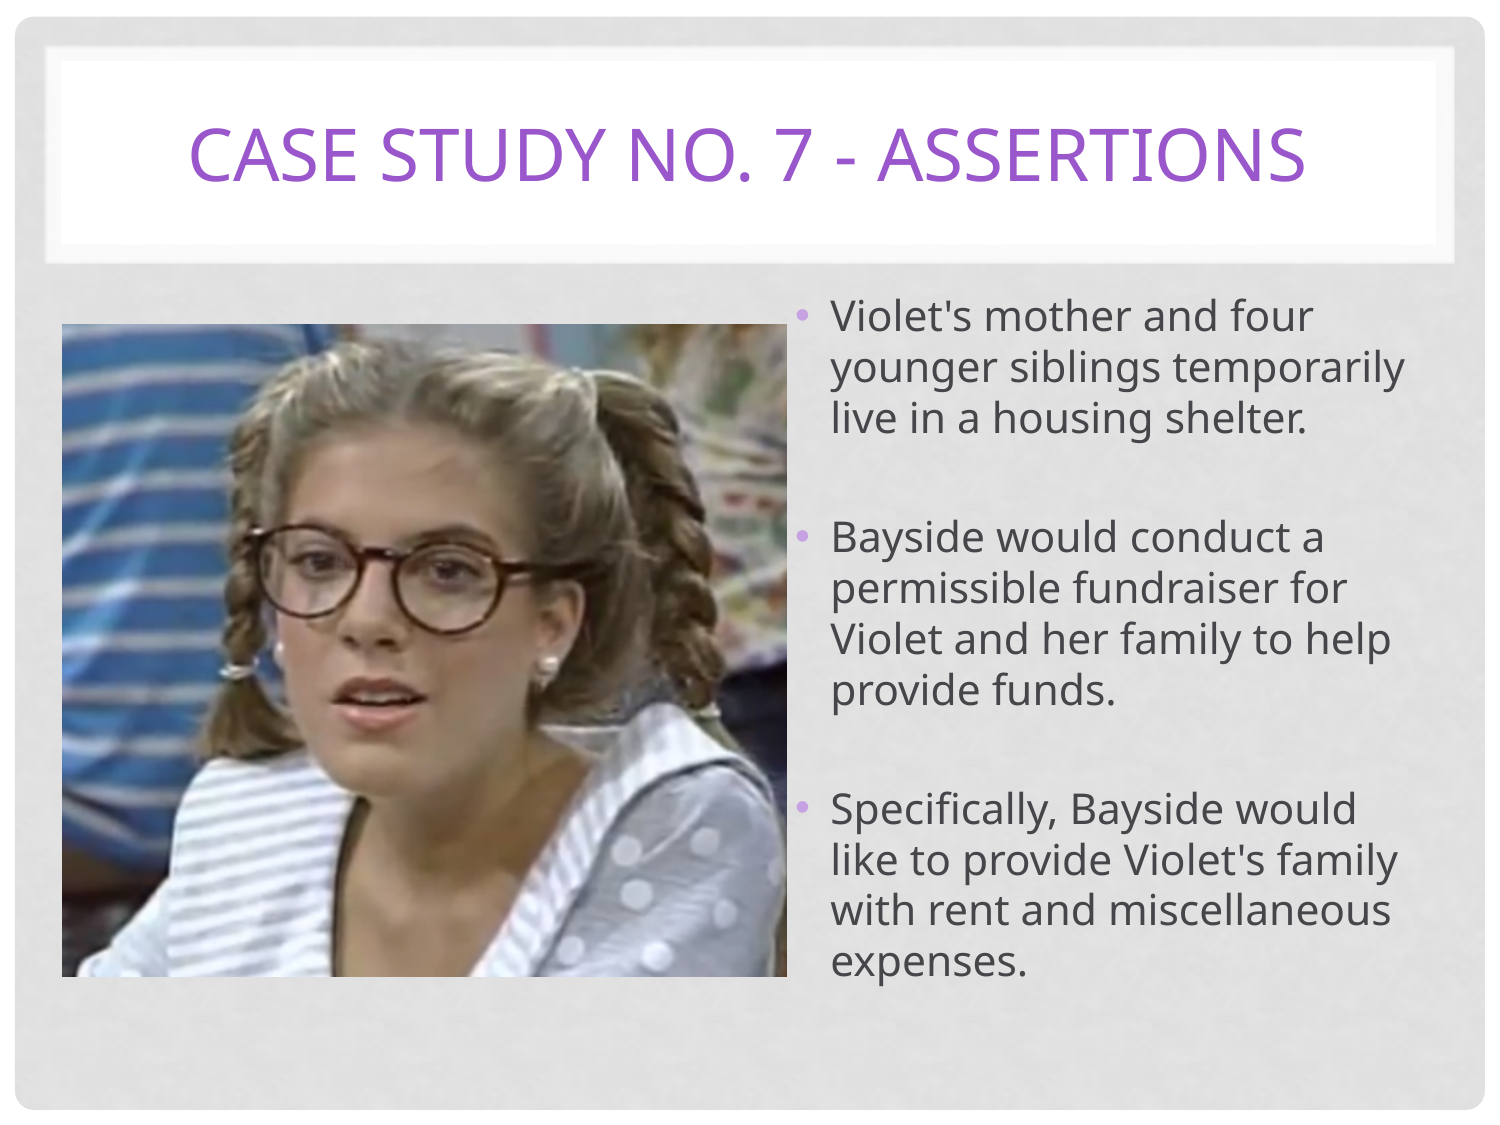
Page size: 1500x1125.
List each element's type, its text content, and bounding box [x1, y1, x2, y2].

title Case study no. 7 - assertions [69, 66, 1425, 238]
list Violet's mother and four younger siblings temporarily live in a housing shelter. Bayside would conduct a permissible fundraiser for Violet and her family to help provide funds. Specifically, Bayside would like to provide Violet's family with rent and miscellaneous expenses. [762, 281, 1425, 1005]
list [62, 324, 787, 977]
